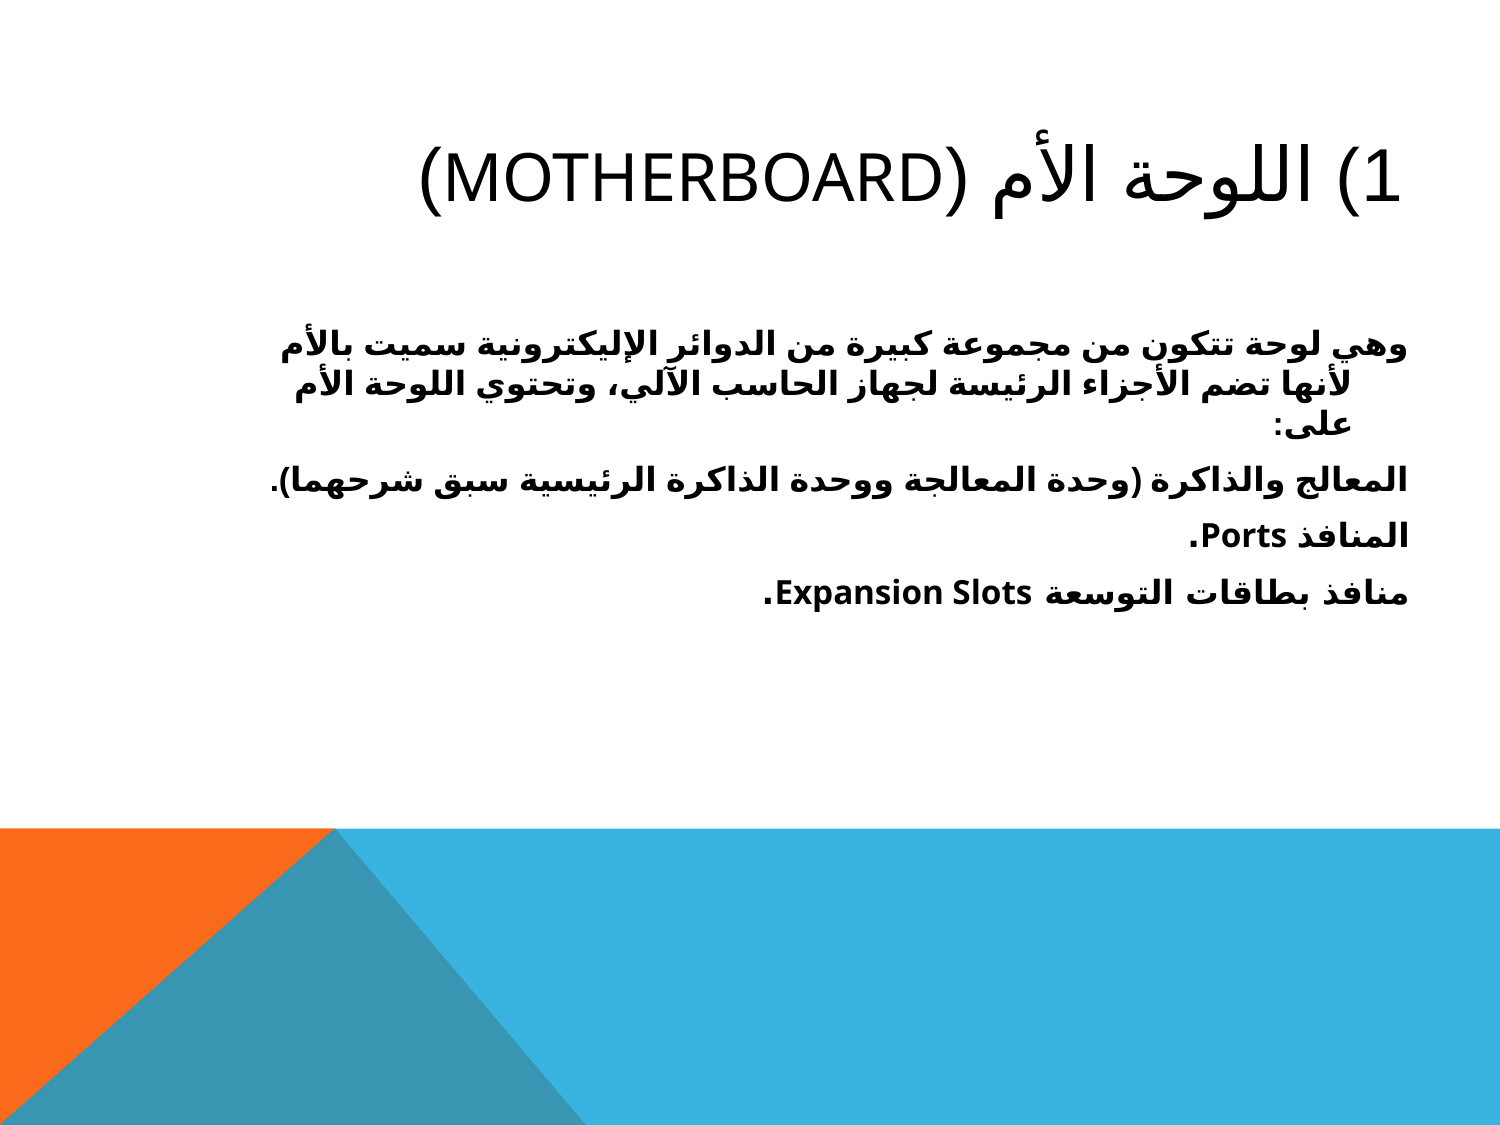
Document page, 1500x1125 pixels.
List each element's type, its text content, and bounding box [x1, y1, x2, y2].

list وهي لوحة تتكون من مجموعة كبيرة من الدوائر الإليكترونية سميت بالأم لأنها تضم الأجزاء الرئيسة لجهاز الحاسب الآلي، وتحتوي اللوحة الأم على: المعالج والذاكرة (وحدة المعالجة ووحدة الذاكرة الرئيسية سبق شرحهما). المنافذ Ports. منافذ بطاقات التوسعة Expansion Slots. [200, 314, 1425, 1000]
title 1) اللوحة الأم (Motherboard) [230, 78, 1418, 266]
